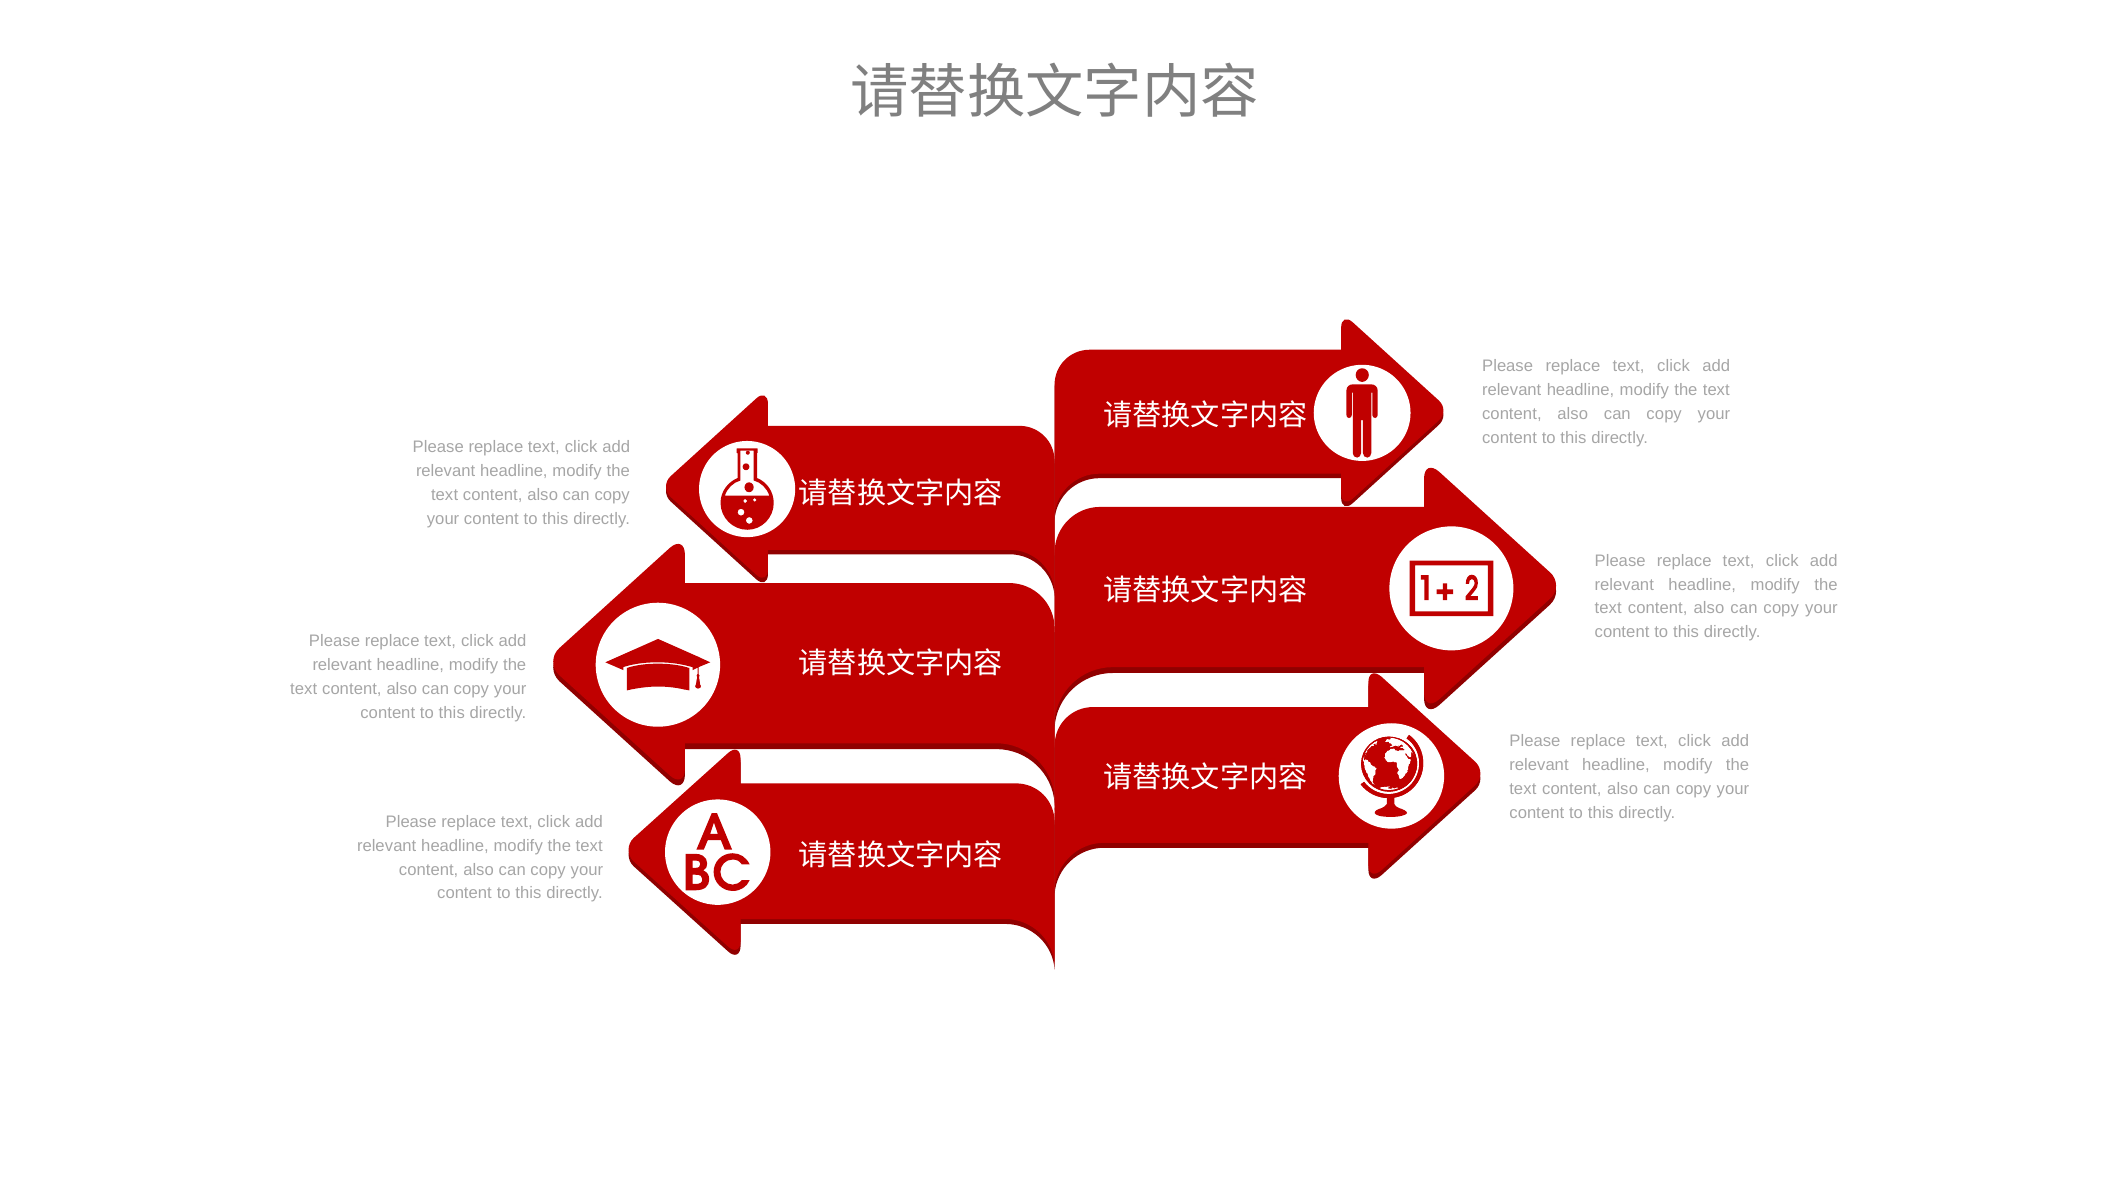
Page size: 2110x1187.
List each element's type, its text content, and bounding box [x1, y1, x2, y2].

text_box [664, 799, 771, 905]
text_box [664, 392, 1054, 540]
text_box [1054, 464, 1559, 728]
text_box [1313, 364, 1411, 461]
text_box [1054, 728, 1483, 894]
text_box Please replace text, click add relevant headline, modify the text content, also can copy your content to this directly. [1573, 535, 1859, 652]
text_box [1389, 526, 1514, 651]
text_box 请替换文字内容 [820, 32, 1289, 124]
text_box Please replace text, click add relevant headline, modify the text content, also can copy your content to this directly. [1461, 340, 1752, 458]
text_box Please replace text, click add relevant headline, modify the text content, also can copy your content to this directly. [1488, 715, 1771, 833]
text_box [1054, 316, 1446, 464]
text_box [699, 440, 796, 538]
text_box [595, 602, 721, 727]
text_box Please replace text, click add relevant headline, modify the text content, also can copy your content to this directly. [319, 796, 625, 913]
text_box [1338, 723, 1445, 829]
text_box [626, 804, 1055, 970]
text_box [551, 540, 1054, 804]
text_box Please replace text, click add relevant headline, modify the text content, also can copy your content to this directly. [261, 615, 548, 733]
text_box Please replace text, click add relevant headline, modify the text content, also can copy your content to this directly. [373, 421, 652, 539]
